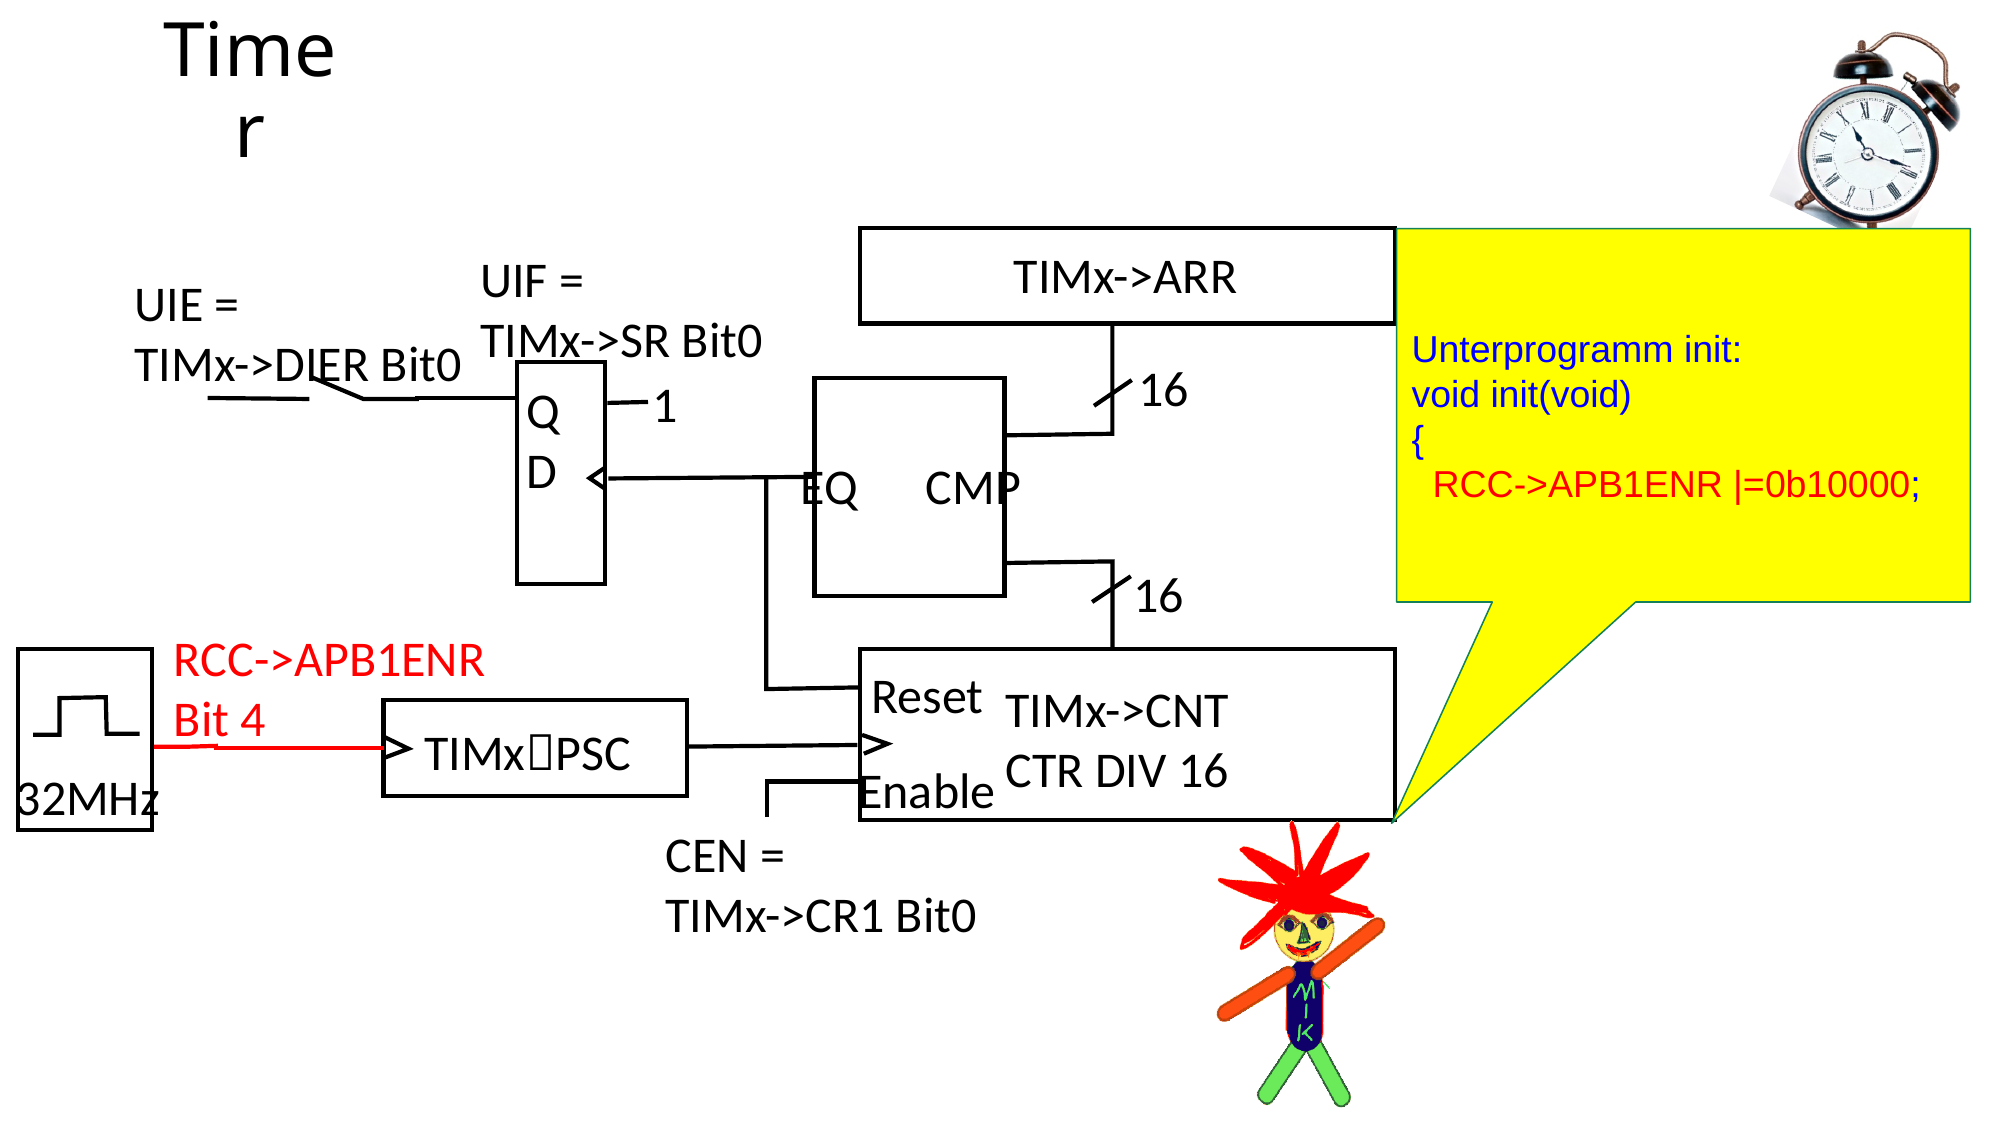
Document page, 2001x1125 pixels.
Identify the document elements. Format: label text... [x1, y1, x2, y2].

picture [1199, 813, 1396, 1114]
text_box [18, 227, 1396, 927]
title Timer [139, 108, 361, 182]
text_box Unterprogramm init: void init(void) { RCC->APB1ENR |=0b10000; [1396, 228, 1971, 820]
picture [1769, 0, 1990, 237]
